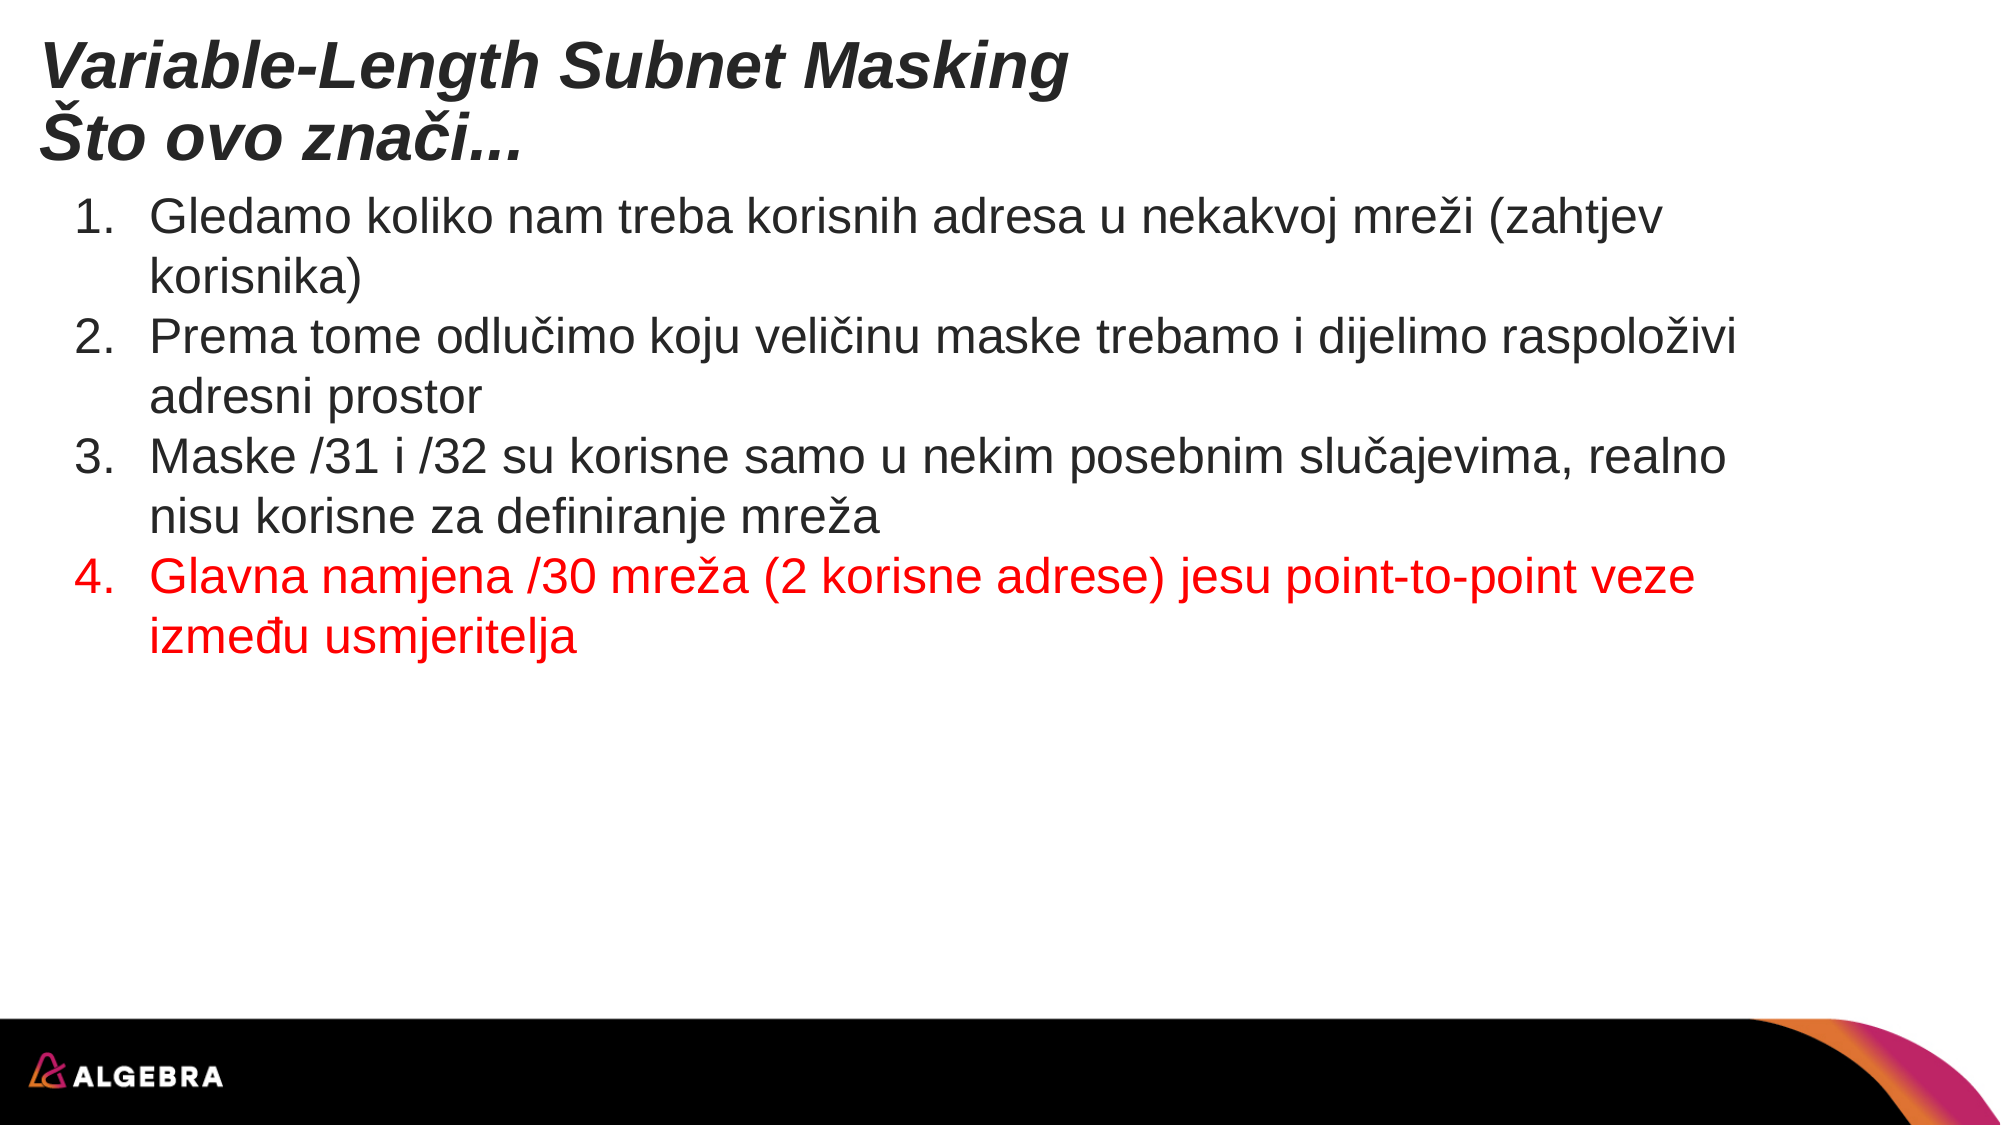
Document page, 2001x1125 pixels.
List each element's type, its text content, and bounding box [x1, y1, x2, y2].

title Variable-Length Subnet Masking Što ovo znači... [39, 23, 1989, 200]
text_box Gledamo koliko nam treba korisnih adresa u nekakvoj mreži (zahtjev korisnika) Prema tome odlučimo koju veličinu maske trebamo i dijelimo raspoloživi adresni prostor Maske /31 i /32 su korisne samo u nekim posebnim slučajevima, realno nisu korisne za definiranje mreža Glavna namjena /30 mreža (2 korisne adrese) jesu point-to-point veze između usmjeritelja [59, 176, 1773, 671]
picture [0, 0, 2001, 1125]
